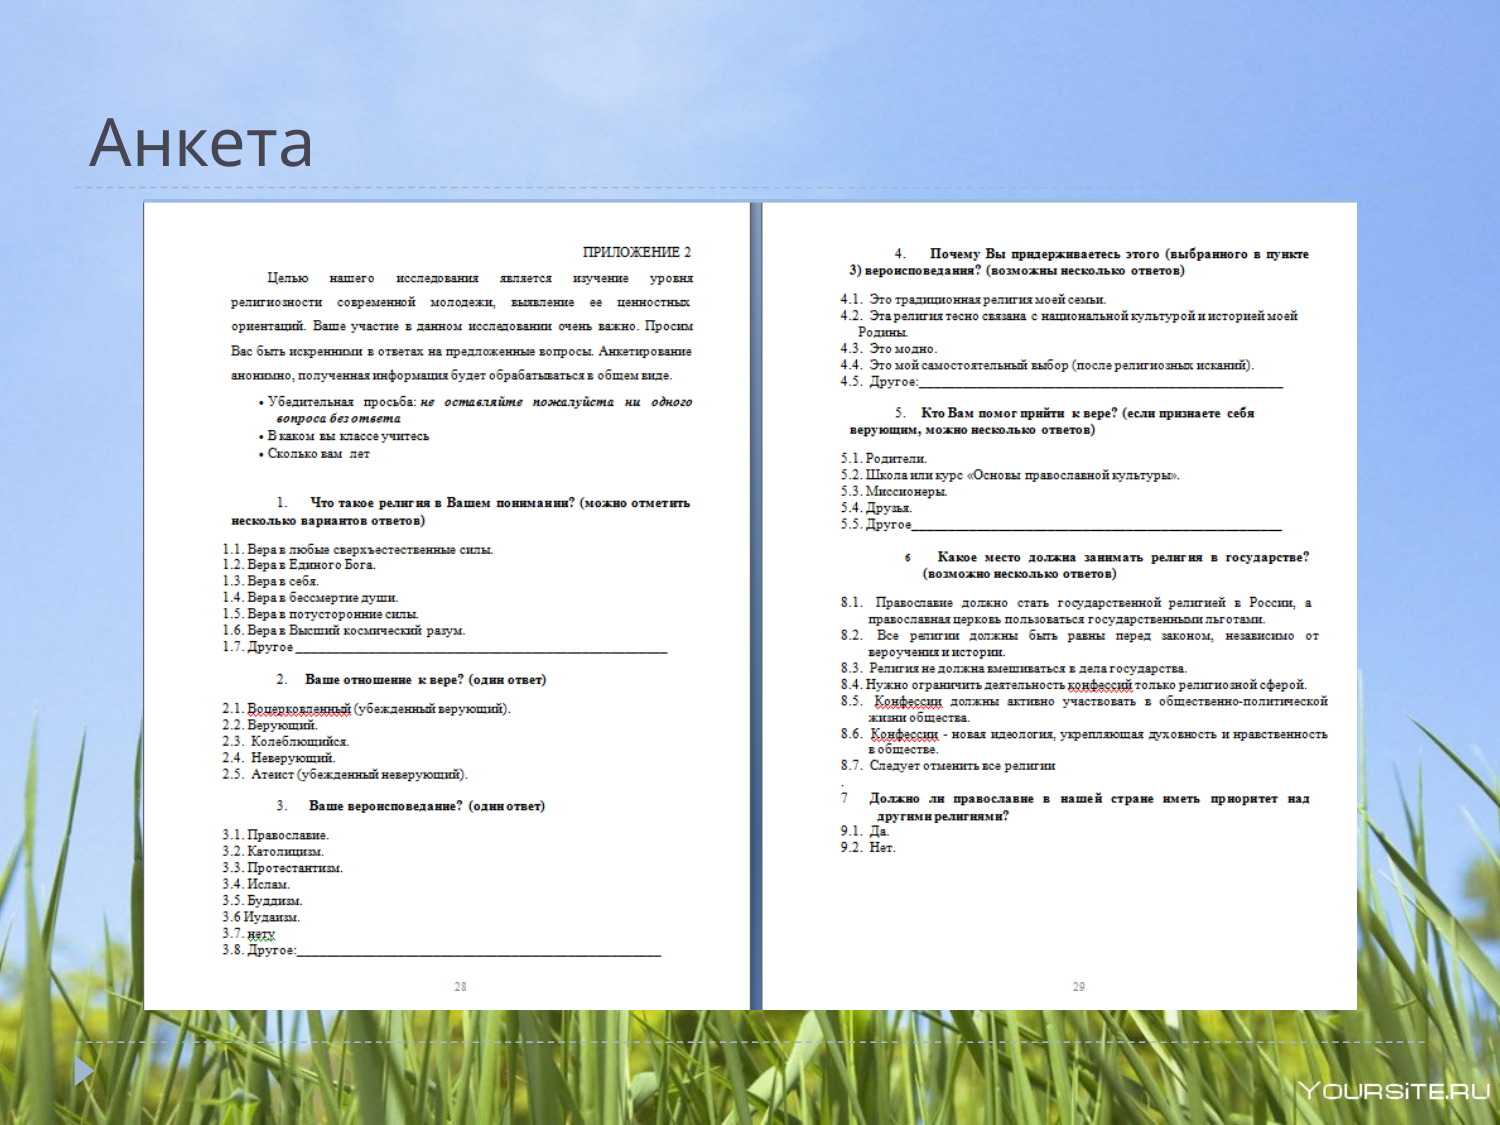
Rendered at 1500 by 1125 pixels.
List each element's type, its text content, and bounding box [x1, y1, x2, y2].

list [142, 199, 1357, 1011]
picture [0, 0, 1500, 1125]
title Анкета [75, 24, 1425, 188]
